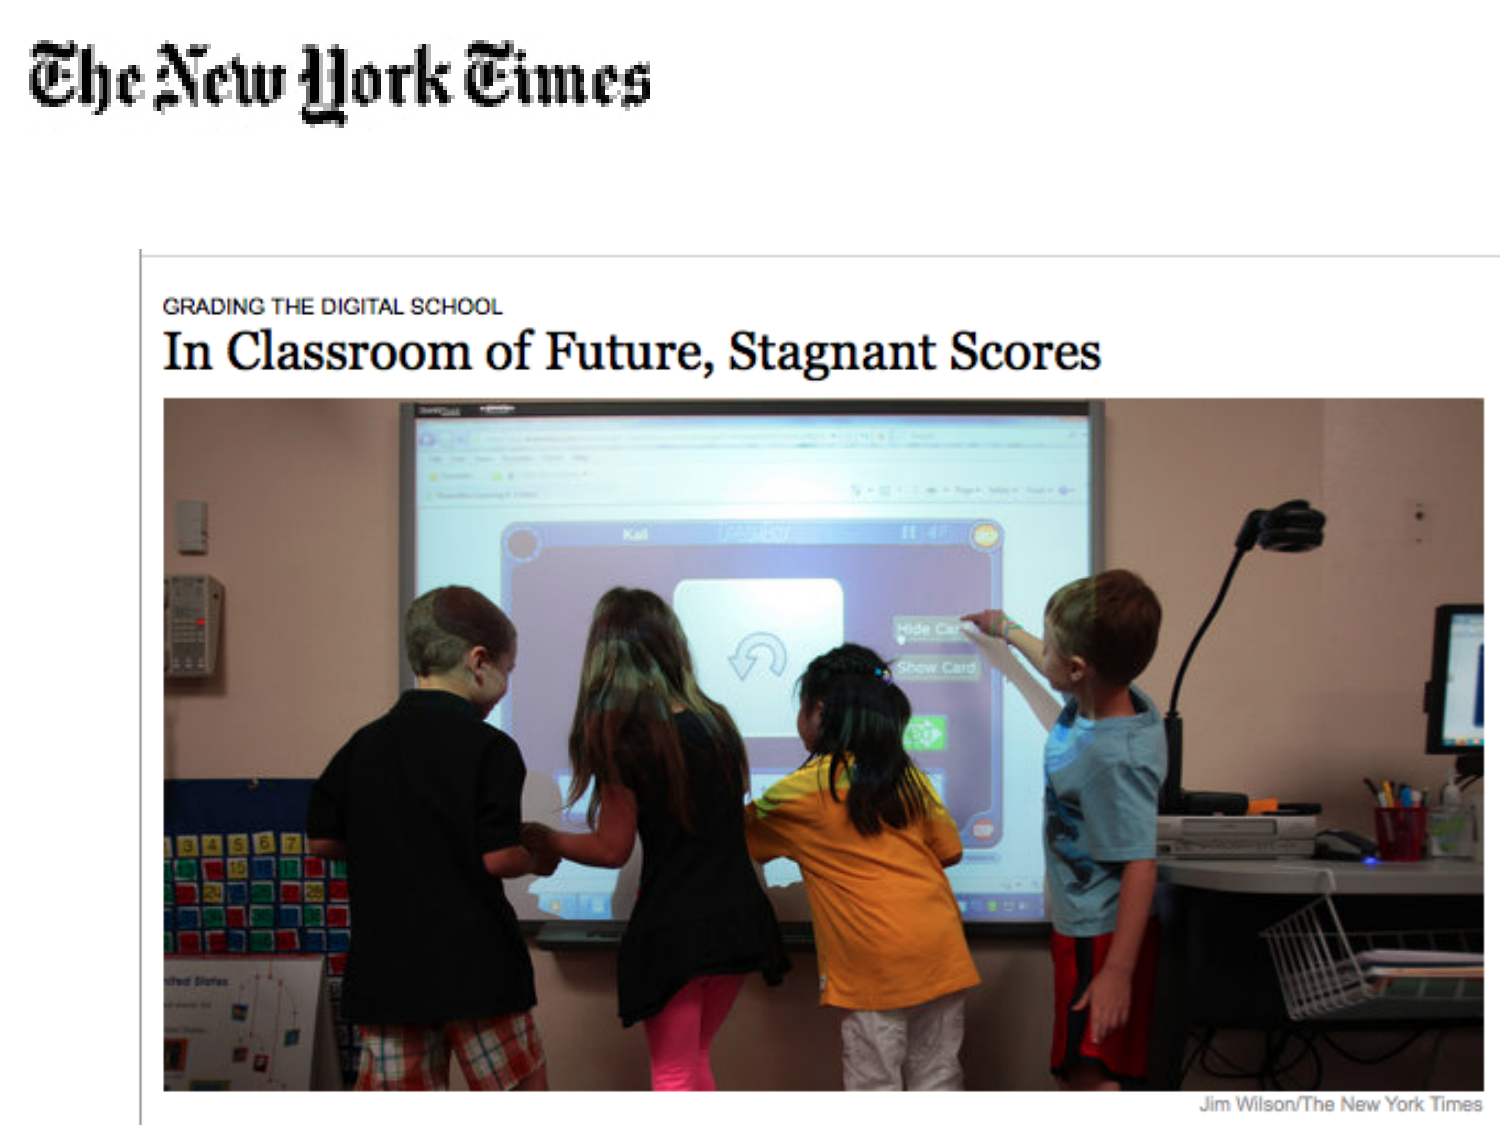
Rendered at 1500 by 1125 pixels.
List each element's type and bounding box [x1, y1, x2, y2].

picture [0, 0, 771, 166]
picture [129, 249, 1500, 1125]
